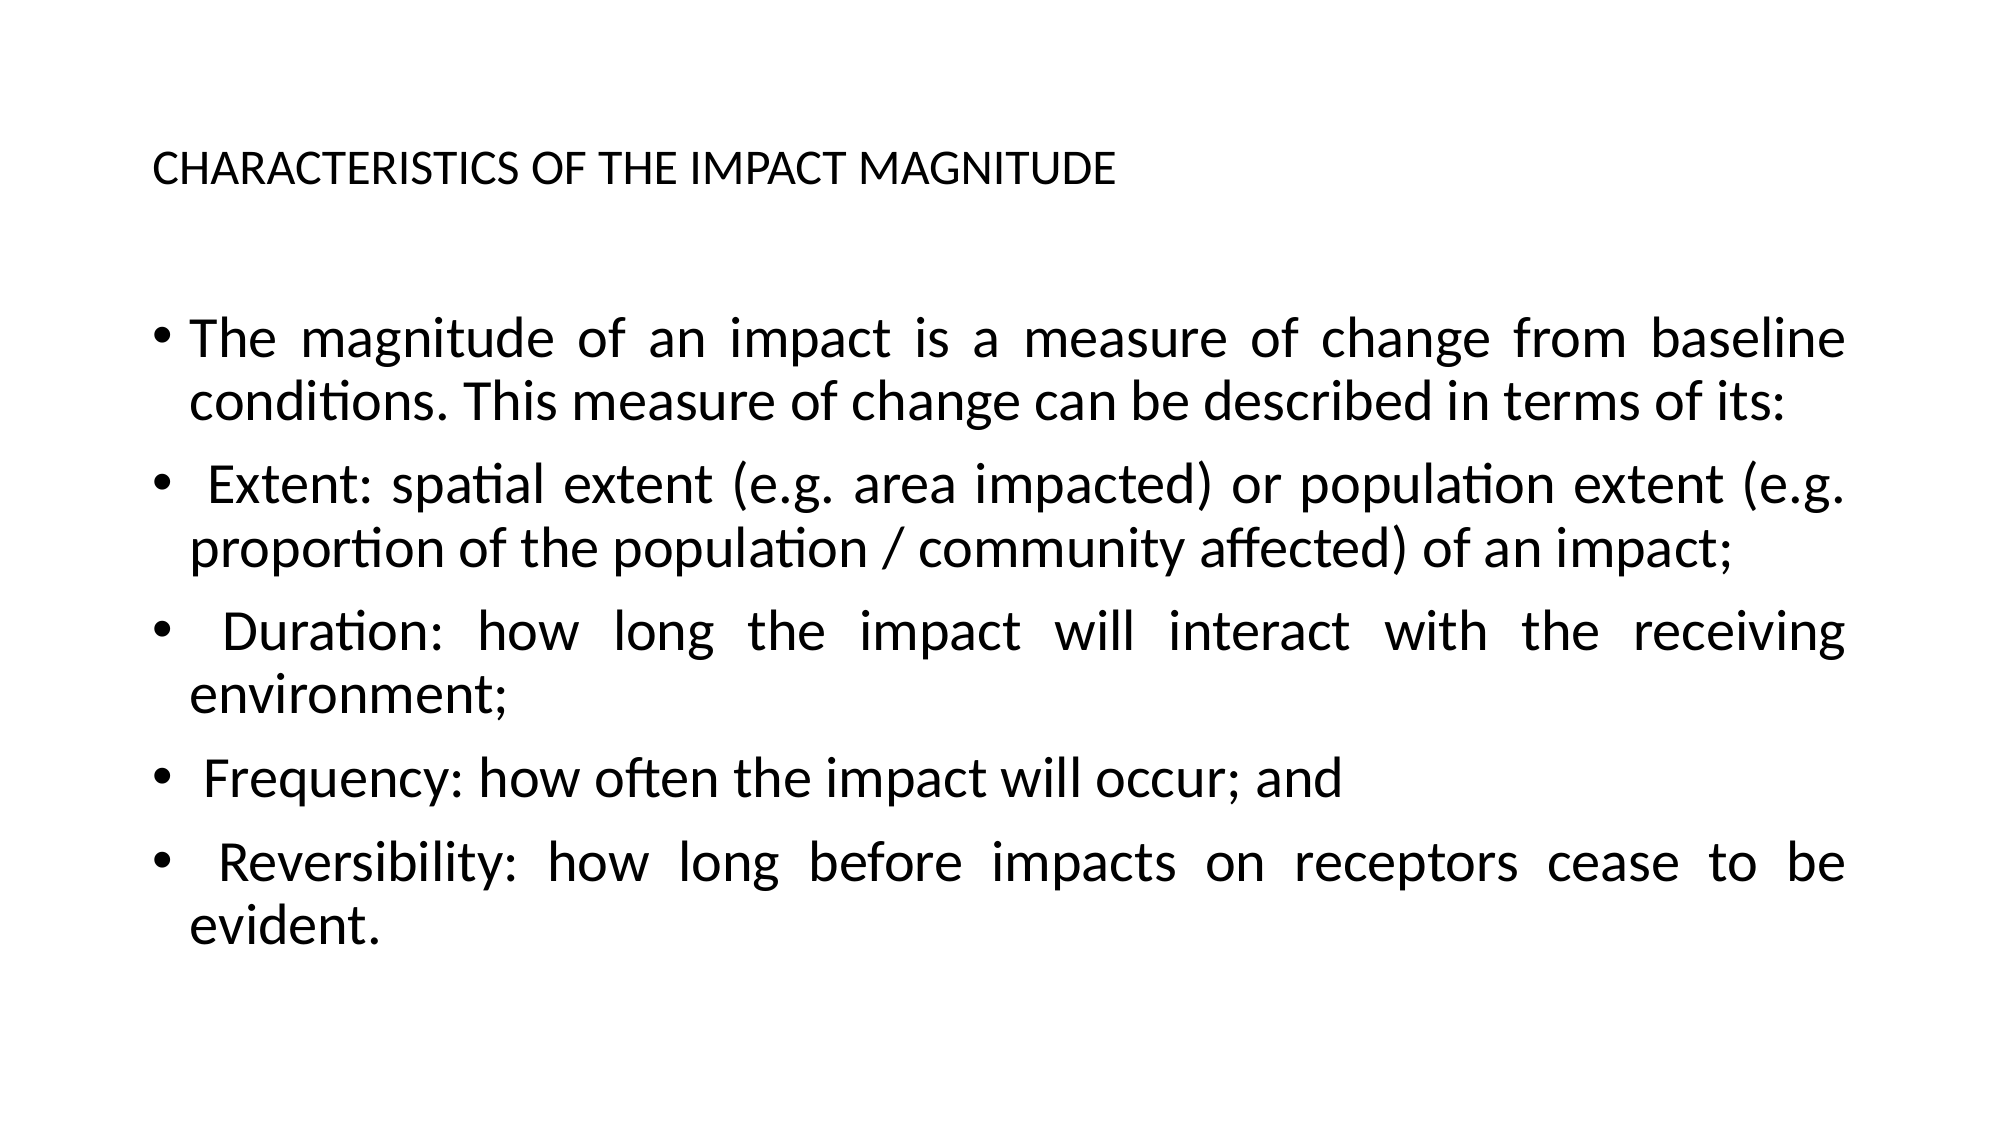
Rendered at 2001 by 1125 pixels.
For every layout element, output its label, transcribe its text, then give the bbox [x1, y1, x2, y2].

list The magnitude of an impact is a measure of change from baseline conditions. This measure of change can be described in terms of its: Extent: spatial extent (e.g. area impacted) or population extent (e.g. proportion of the population / community affected) of an impact; Duration: how long the impact will interact with the receiving environment; Frequency: how often the impact will occur; and Reversibility: how long before impacts on receptors cease to be evident. [137, 299, 1863, 1014]
title CHARACTERISTICS OF THE IMPACT MAGNITUDE [137, 59, 1863, 278]
